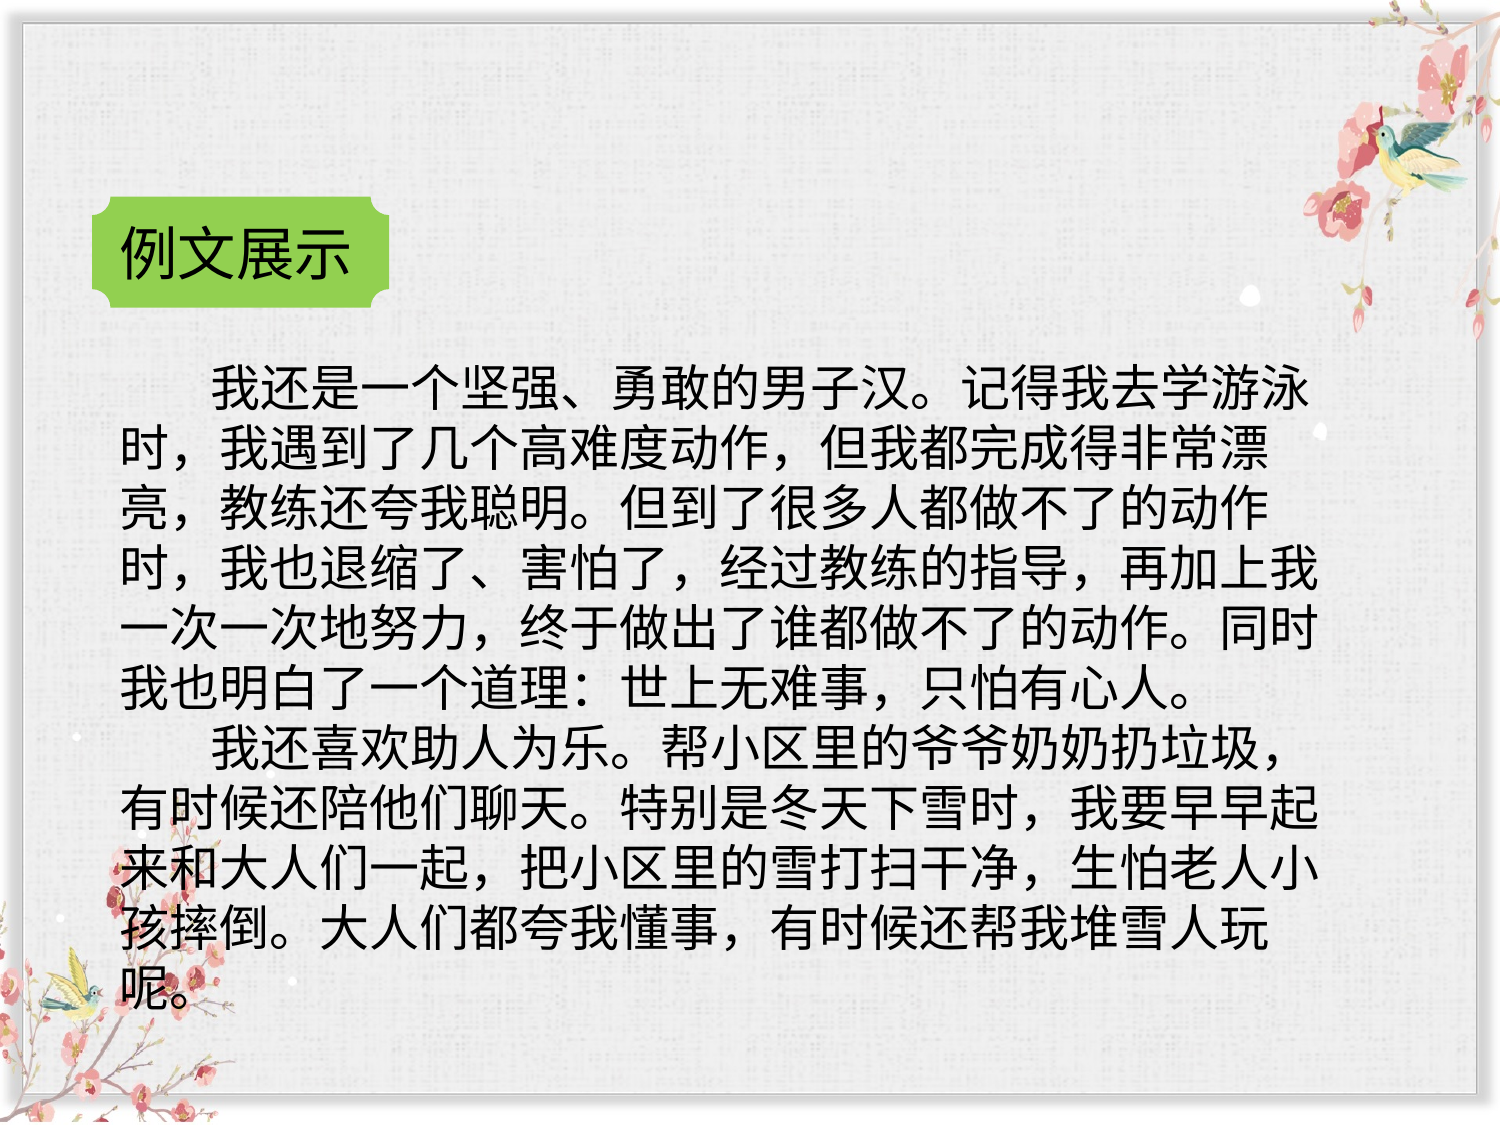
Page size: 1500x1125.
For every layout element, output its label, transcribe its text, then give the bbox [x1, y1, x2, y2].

text_box 我还是一个坚强、勇敢的男子汉。记得我去学游泳时，我遇到了几个高难度动作，但我都完成得非常漂亮，教练还夸我聪明。但到了很多人都做不了的动作时，我也退缩了、害怕了，经过教练的指导，再加上我一次一次地努力，终于做出了谁都做不了的动作。同时我也明白了一个道理：世上无难事，只怕有心人。 我还喜欢助人为乐。帮小区里的爷爷奶奶扔垃圾，有时候还陪他们聊天。特别是冬天下雪时，我要早早起来和大人们一起，把小区里的雪打扫干净，生怕老人小孩摔倒。大人们都夸我懂事，有时候还帮我堆雪人玩呢。 [104, 348, 1360, 1024]
picture [0, 0, 1500, 1125]
text_box 例文展示 [92, 196, 390, 308]
